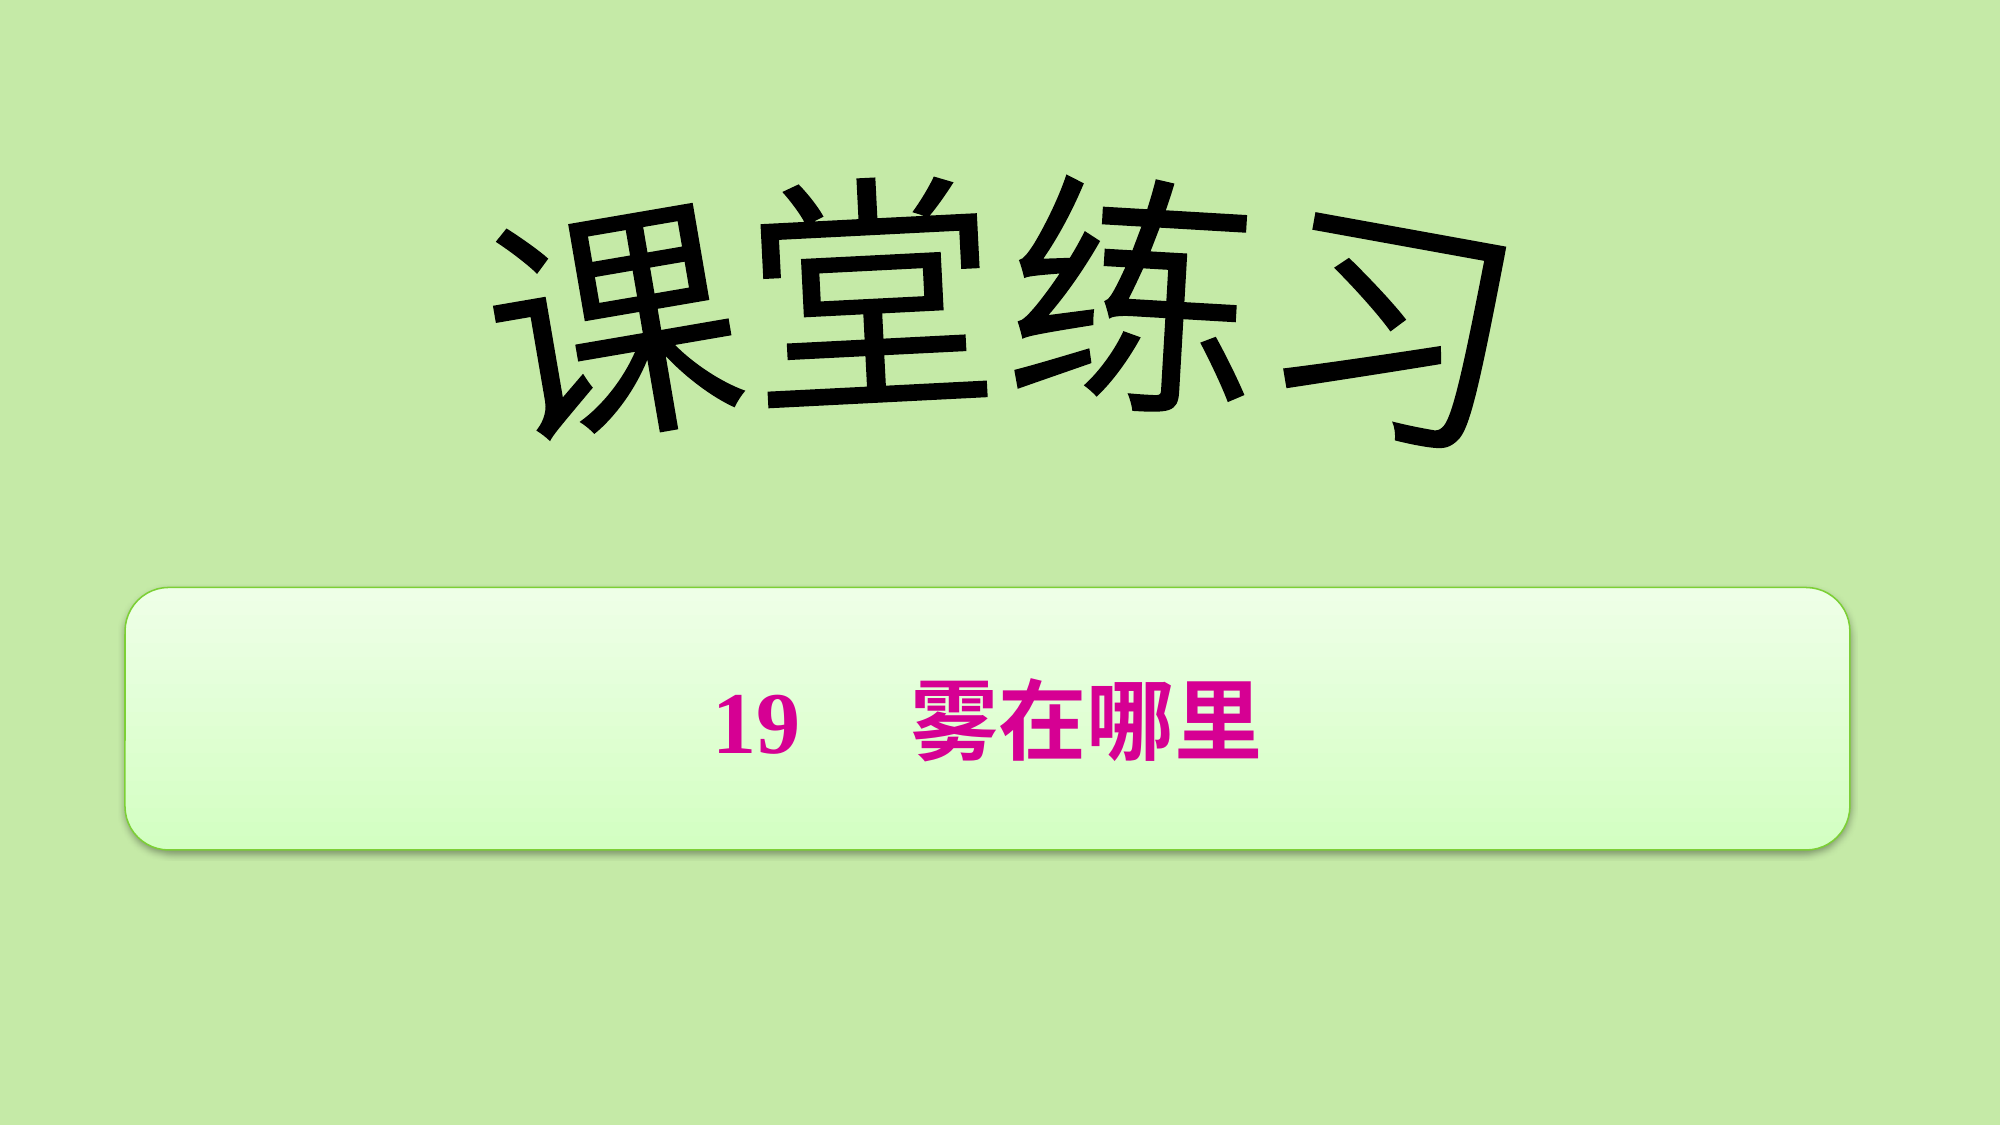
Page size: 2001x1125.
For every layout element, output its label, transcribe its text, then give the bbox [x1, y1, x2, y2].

text_box 19 雾在哪里 [124, 586, 1851, 851]
